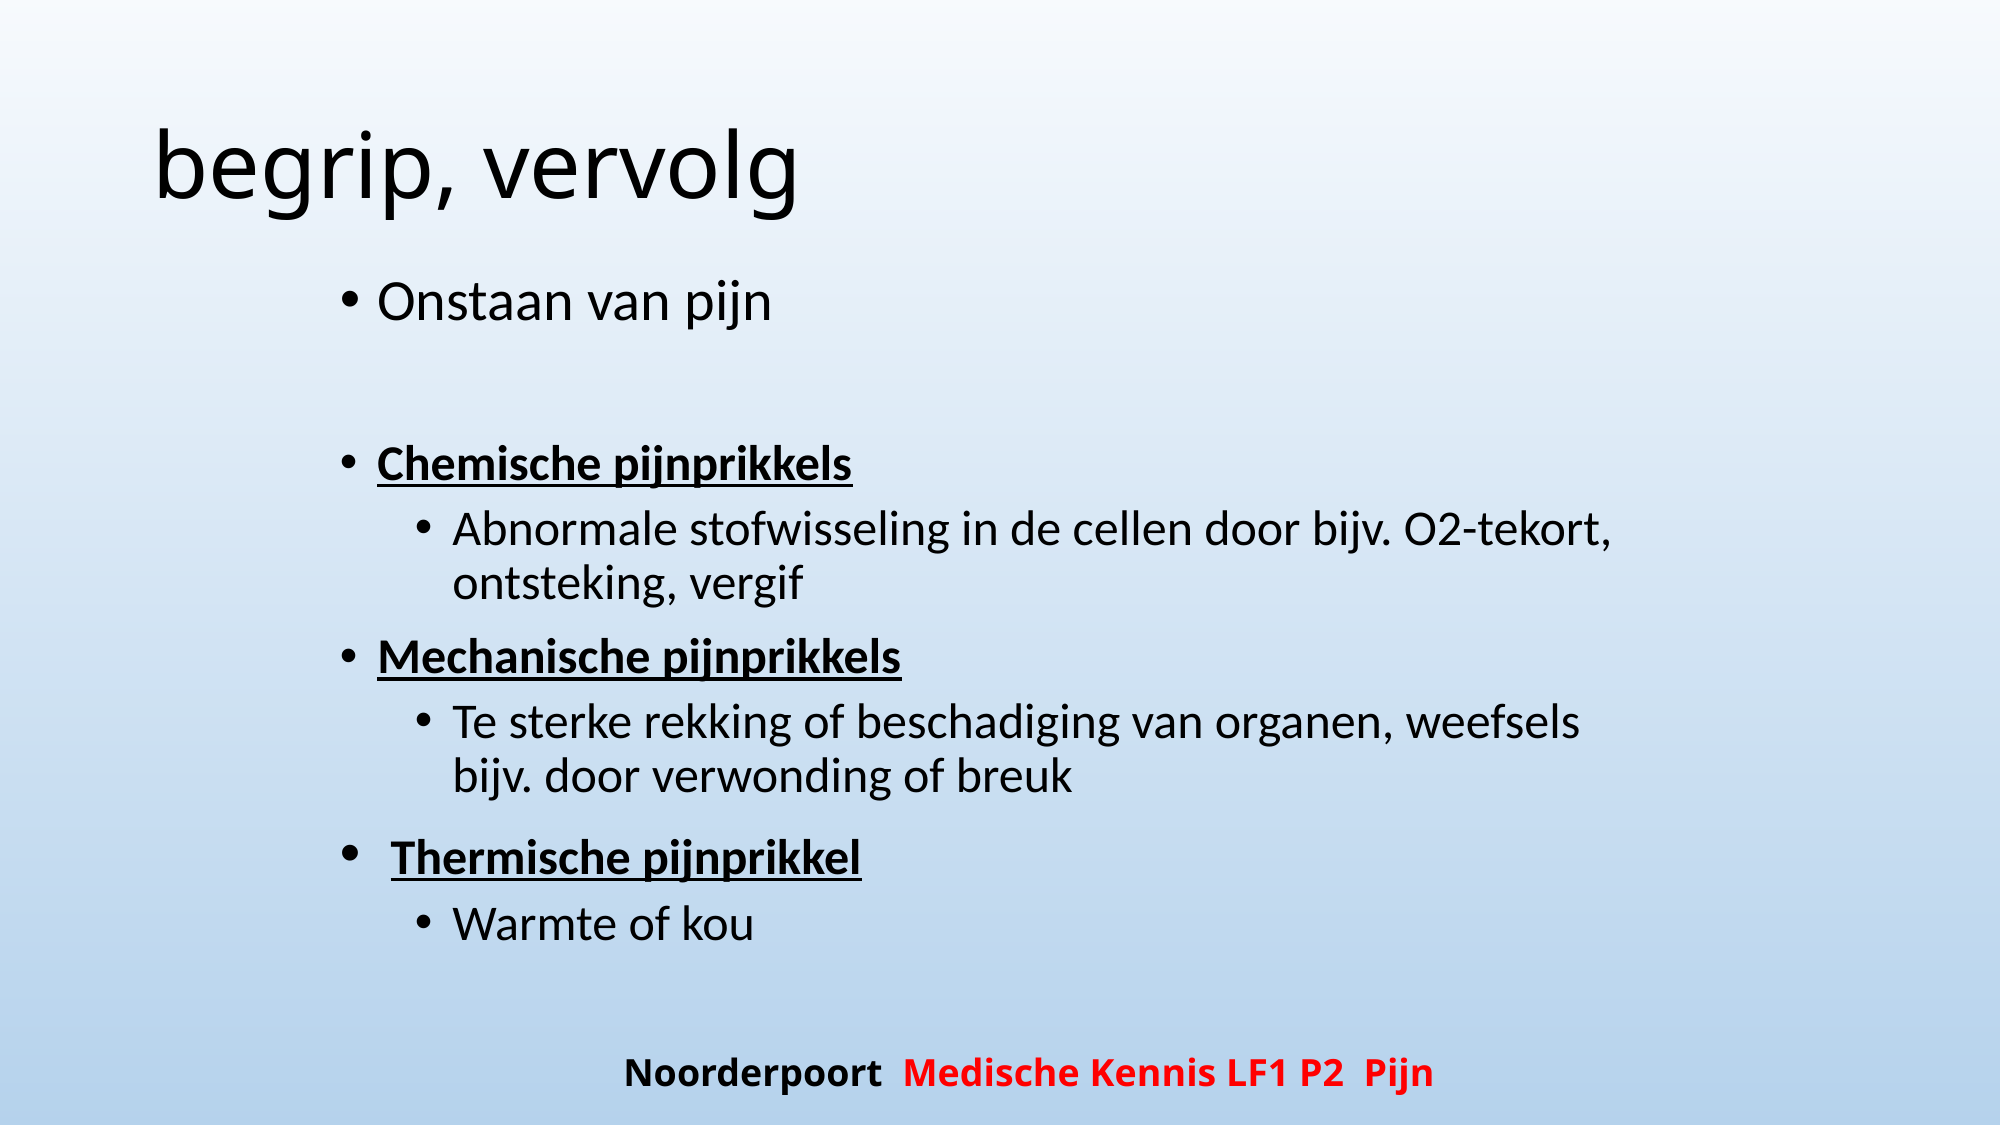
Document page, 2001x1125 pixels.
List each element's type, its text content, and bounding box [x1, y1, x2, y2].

text_box Noorderpoort Medische Kennis LF1 P2 Pijn [608, 1041, 1451, 1102]
title begrip, vervolg [137, 59, 1863, 278]
list Onstaan van pijn Chemische pijnprikkels Abnormale stofwisseling in de cellen door bijv. O2-tekort, ontsteking, vergif Mechanische pijnprikkels Te sterke rekking of beschadiging van organen, weefsels bijv. door verwonding of breuk Thermische pijnprikkel Warmte of kou [324, 262, 1675, 1125]
